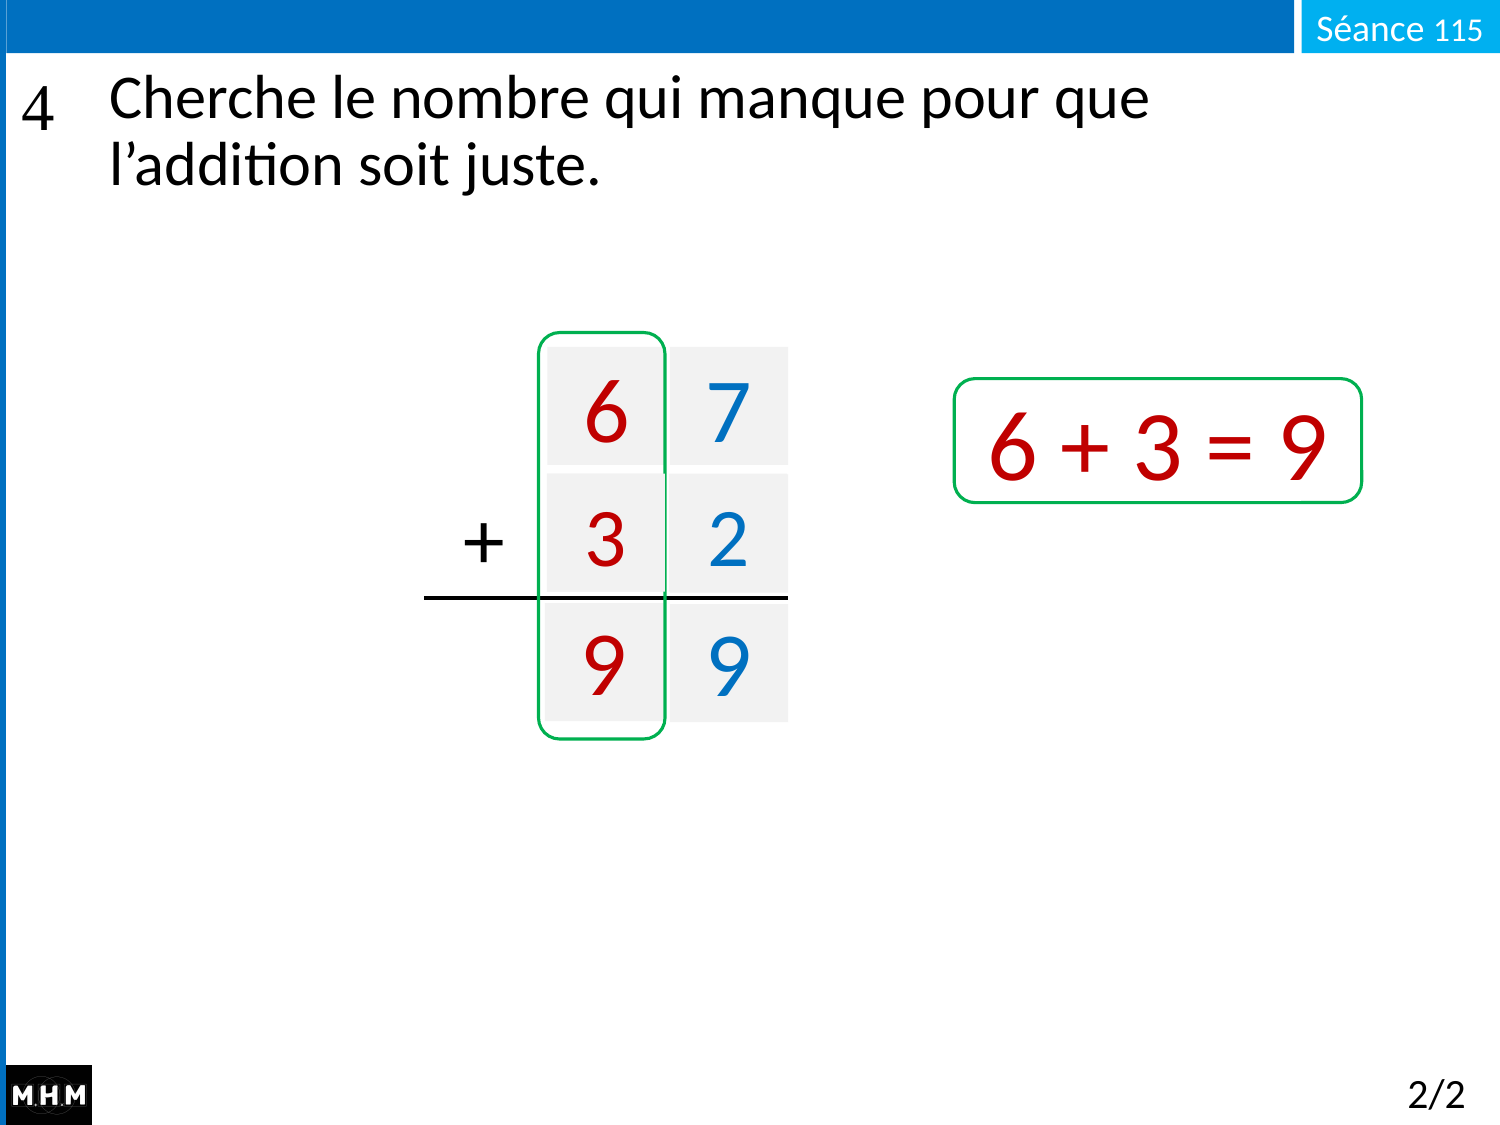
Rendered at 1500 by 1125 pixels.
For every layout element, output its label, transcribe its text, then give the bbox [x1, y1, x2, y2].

title Cherche le nombre qui manque pour que l’addition soit juste. [94, 57, 1389, 208]
list 2/2 [1373, 1064, 1500, 1125]
text_box 3 [546, 473, 666, 593]
text_box [537, 599, 667, 741]
text_box 9 [669, 603, 789, 723]
text_box [537, 331, 667, 597]
text_box 2 [668, 473, 788, 593]
text_box + [424, 472, 537, 596]
text_box 6 + 3 = 9 [953, 377, 1363, 504]
text_box 7 [669, 346, 789, 466]
picture [6, 1065, 92, 1125]
